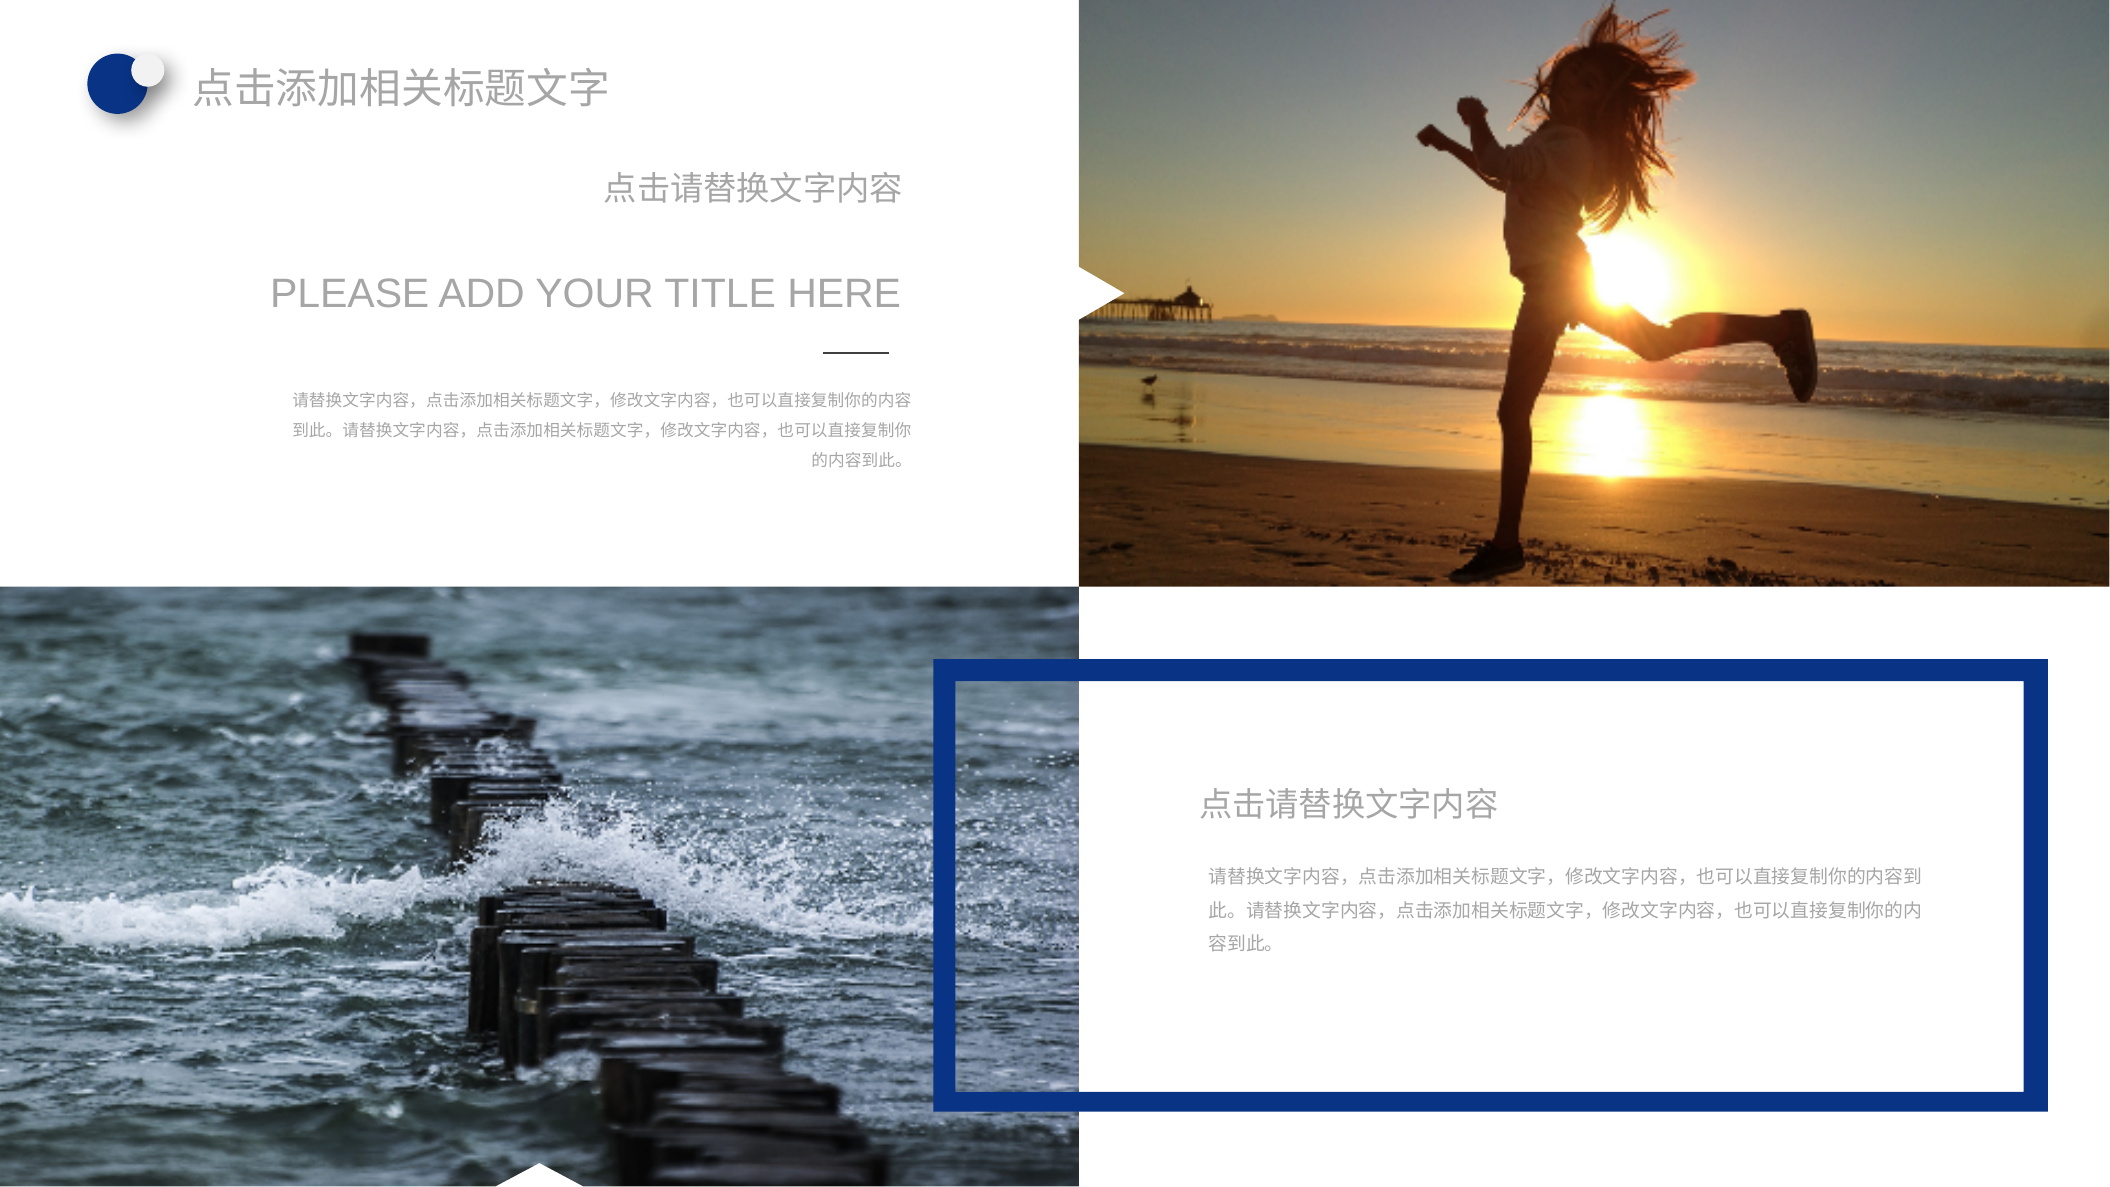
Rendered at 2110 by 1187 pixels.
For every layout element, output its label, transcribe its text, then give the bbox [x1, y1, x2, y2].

text_box [130, 52, 166, 88]
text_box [250, 139, 927, 476]
text_box 点击添加相关标题文字 [176, 53, 680, 114]
text_box [1077, 0, 2110, 588]
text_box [933, 659, 2048, 1112]
text_box [86, 52, 142, 115]
text_box [0, 585, 1080, 1187]
